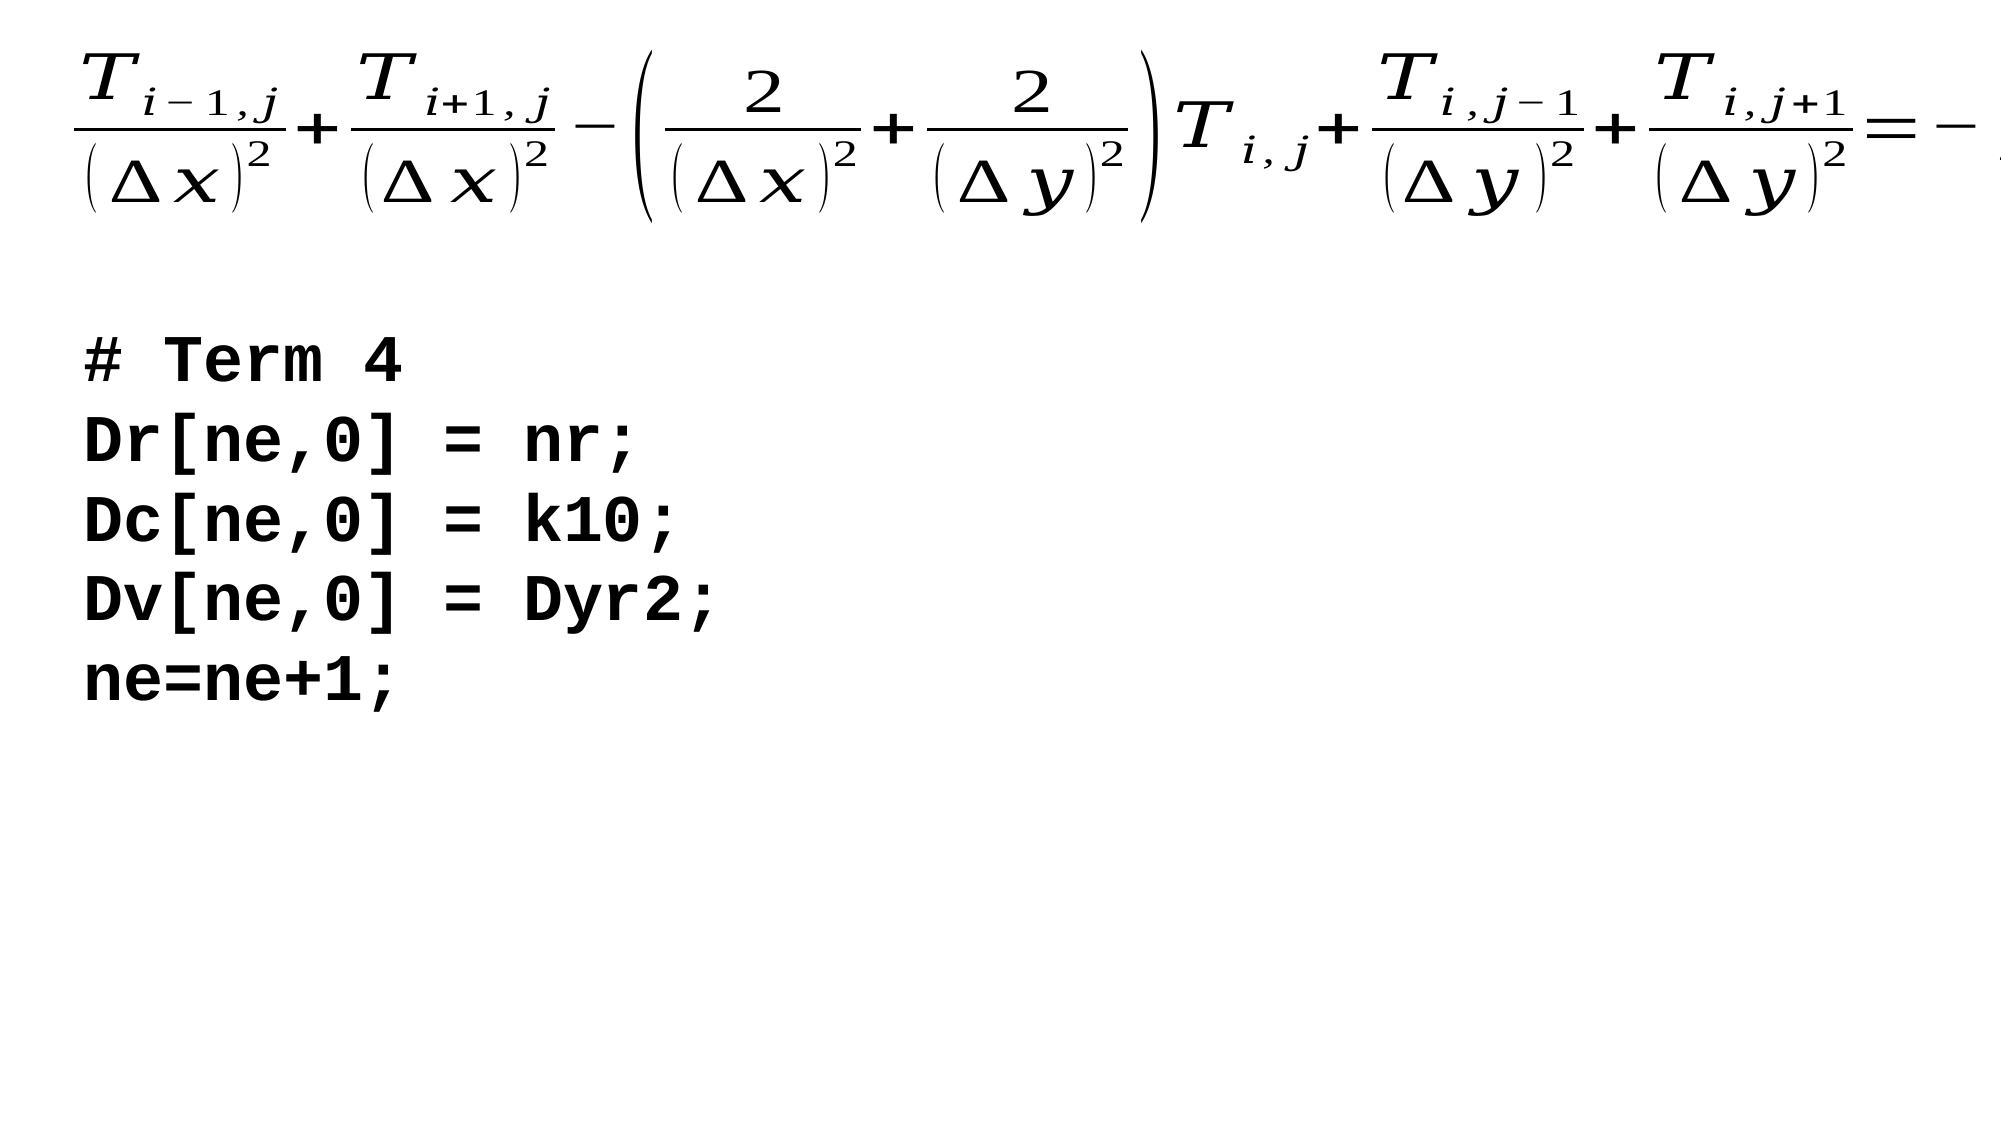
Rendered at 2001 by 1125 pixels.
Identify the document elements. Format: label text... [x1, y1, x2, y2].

text_box # Term 4 Dr[ne,0] = nr; Dc[ne,0] = k10; Dv[ne,0] = Dyr2; ne=ne+1; [68, 306, 1906, 722]
